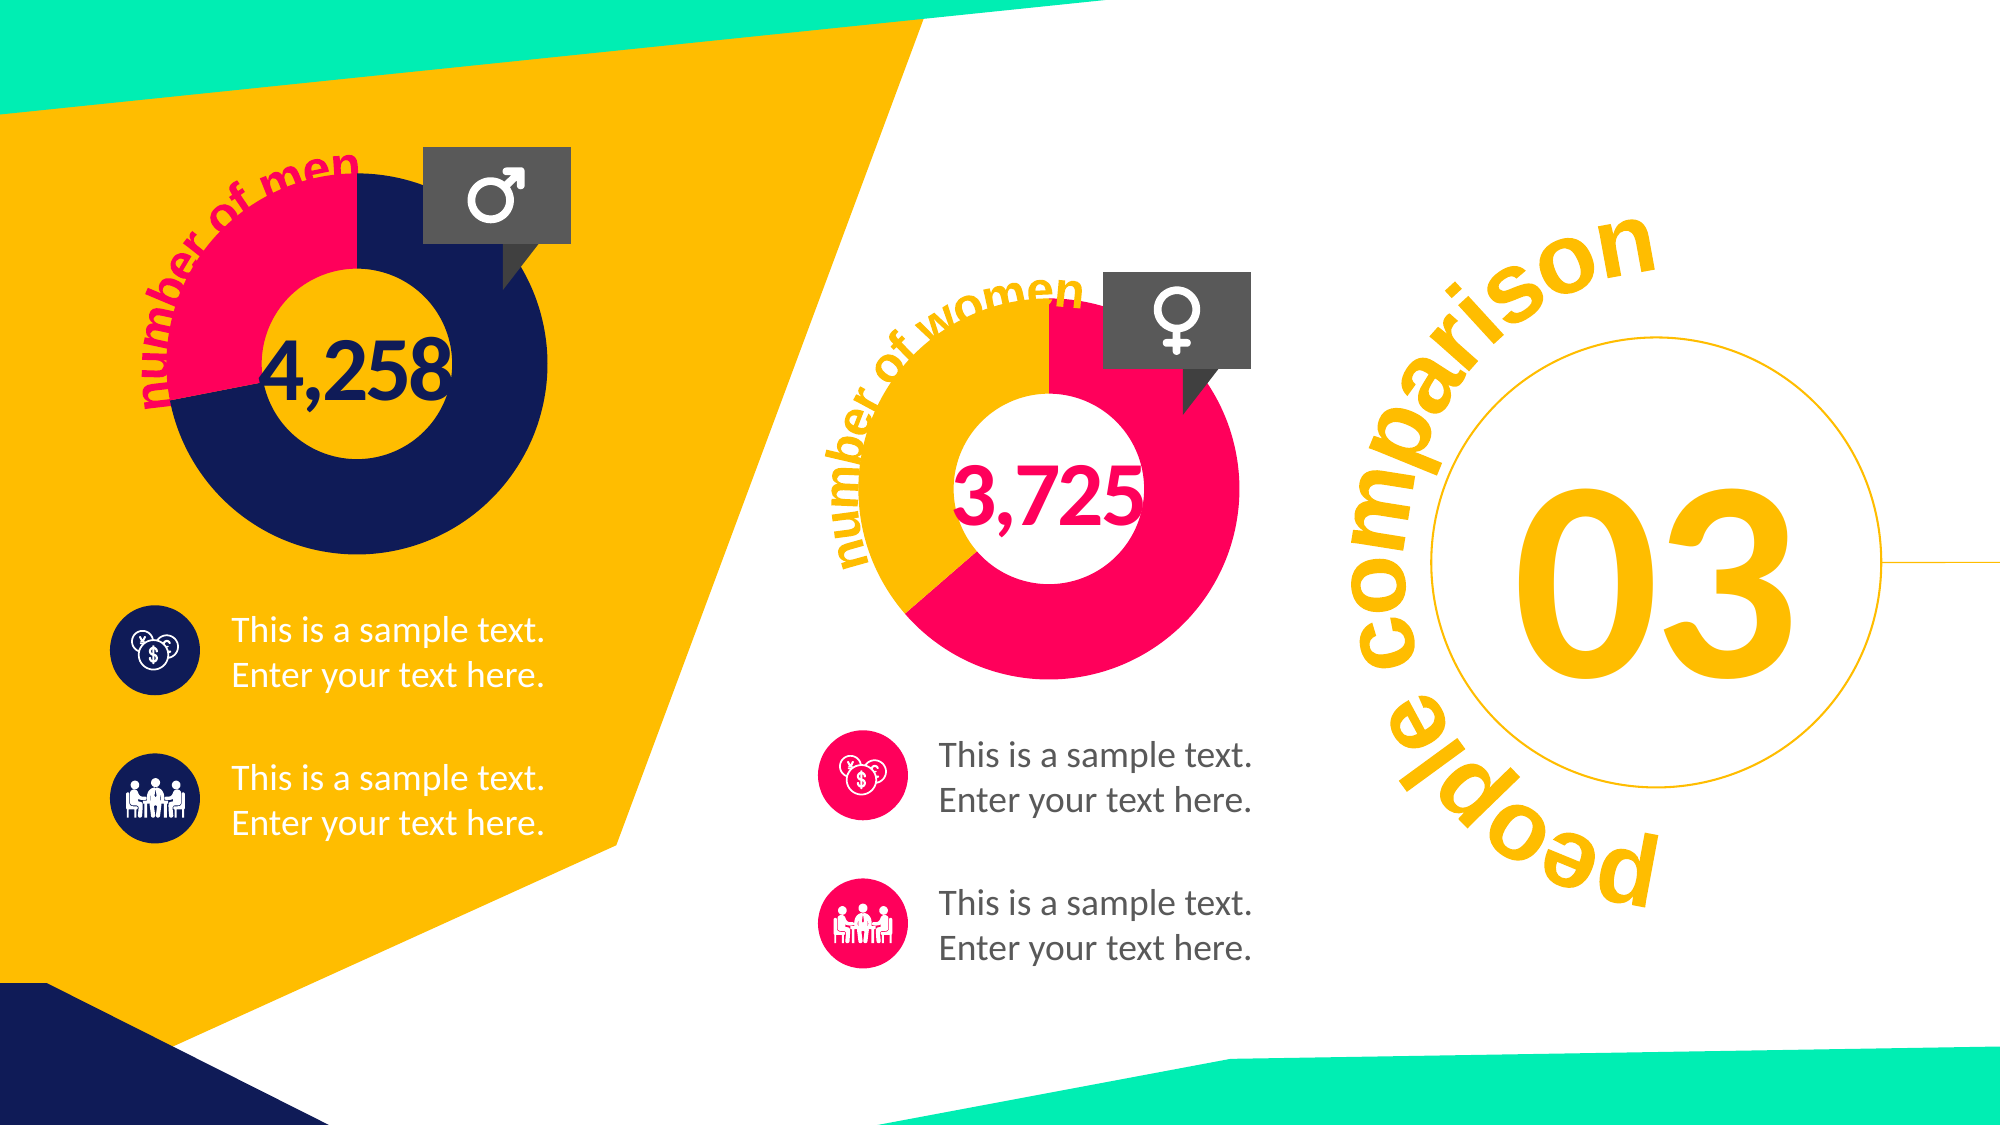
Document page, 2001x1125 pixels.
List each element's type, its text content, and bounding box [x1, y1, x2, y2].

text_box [145, 147, 598, 598]
text_box [1520, 336, 1793, 382]
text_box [109, 745, 586, 852]
text_box [0, 0, 1107, 116]
text_box [1430, 428, 1474, 697]
text_box [871, 1045, 2000, 1125]
text_box [1520, 743, 1793, 789]
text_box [109, 597, 586, 704]
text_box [817, 722, 1293, 829]
text_box [1838, 428, 1883, 697]
text_box 03 [1474, 382, 1838, 743]
text_box [0, 982, 332, 1125]
text_box [0, 20, 925, 1046]
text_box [817, 870, 1293, 977]
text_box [835, 272, 1287, 722]
